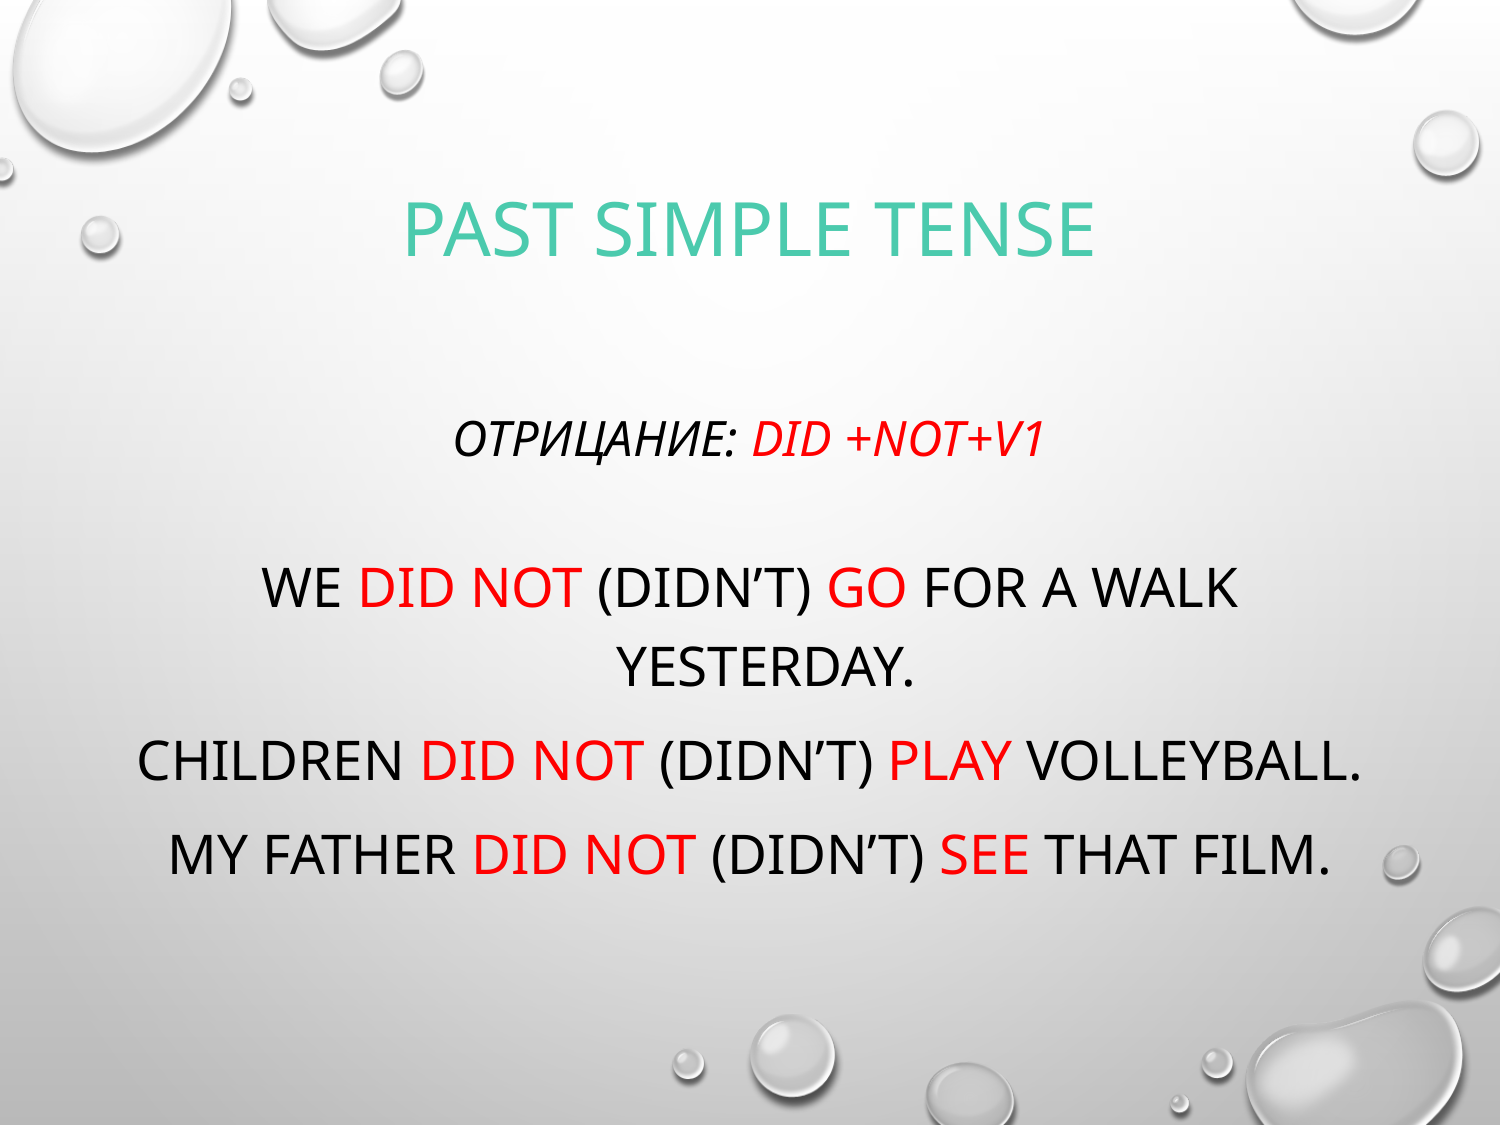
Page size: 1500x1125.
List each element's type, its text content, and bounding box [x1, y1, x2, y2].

title PAST SIMPLE TENSE [112, 101, 1388, 364]
picture [0, 0, 1500, 1125]
list Отрицание: DID +NOT+V1 We did not (didn’t) go for a walk yesterday. Children did not (didn’t) play volleyball. My father did not (didn’t) see that film. [112, 388, 1388, 950]
